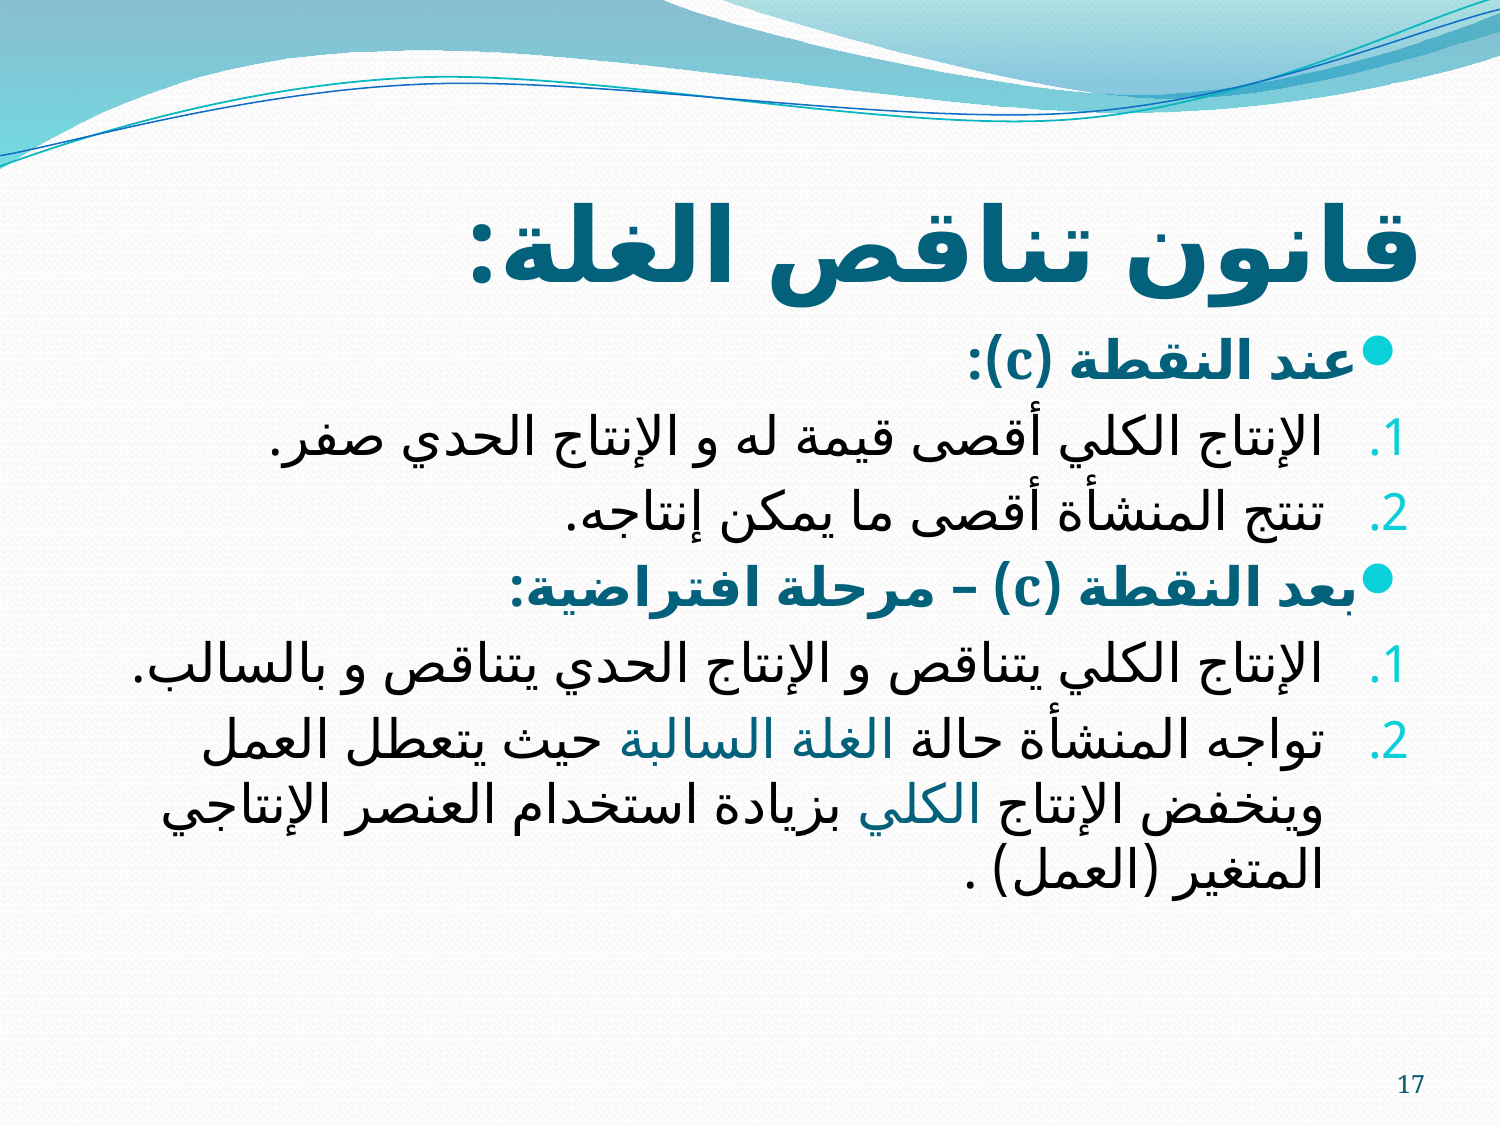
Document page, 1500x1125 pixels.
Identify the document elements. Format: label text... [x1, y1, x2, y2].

list عند النقطة (c): الإنتاج الكلي أقصى قيمة له و الإنتاج الحدي صفر. تنتج المنشأة أقصى ما يمكن إنتاجه. بعد النقطة (c) – مرحلة افتراضية: الإنتاج الكلي يتناقص و الإنتاج الحدي يتناقص و بالسالب. تواجه المنشأة حالة الغلة السالبة حيث يتعطل العمل وينخفض الإنتاج الكلي بزيادة استخدام العنصر الإنتاجي المتغير (العمل) . [75, 317, 1425, 1038]
slide_number 17 [1299, 1042, 1425, 1103]
title قانون تناقص الغلة: [75, 115, 1425, 303]
